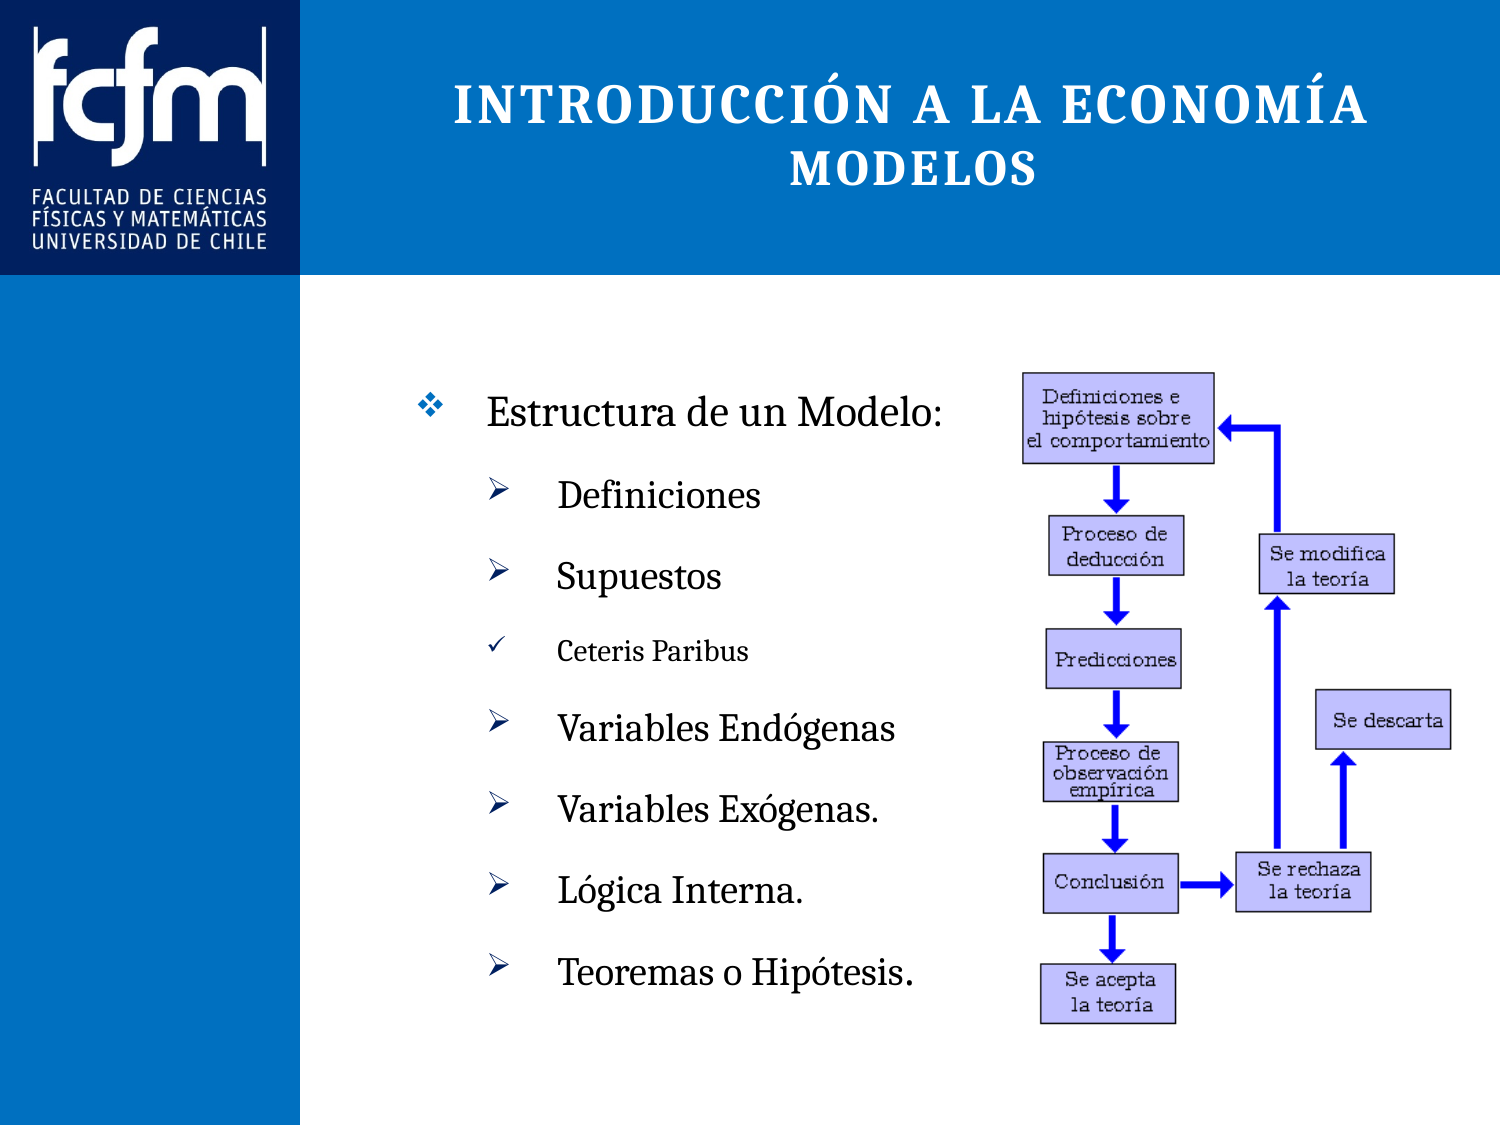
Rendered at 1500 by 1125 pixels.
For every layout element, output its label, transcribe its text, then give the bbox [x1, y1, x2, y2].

picture [29, 18, 272, 254]
title Introducción a la economía Modelos [399, 37, 1425, 225]
picture [1021, 370, 1457, 1030]
list Estructura de un Modelo: Definiciones Supuestos Ceteris Paribus Variables Endógenas Variables Exógenas. Lógica Interna. Teoremas o Hipótesis. [399, 375, 1013, 1005]
